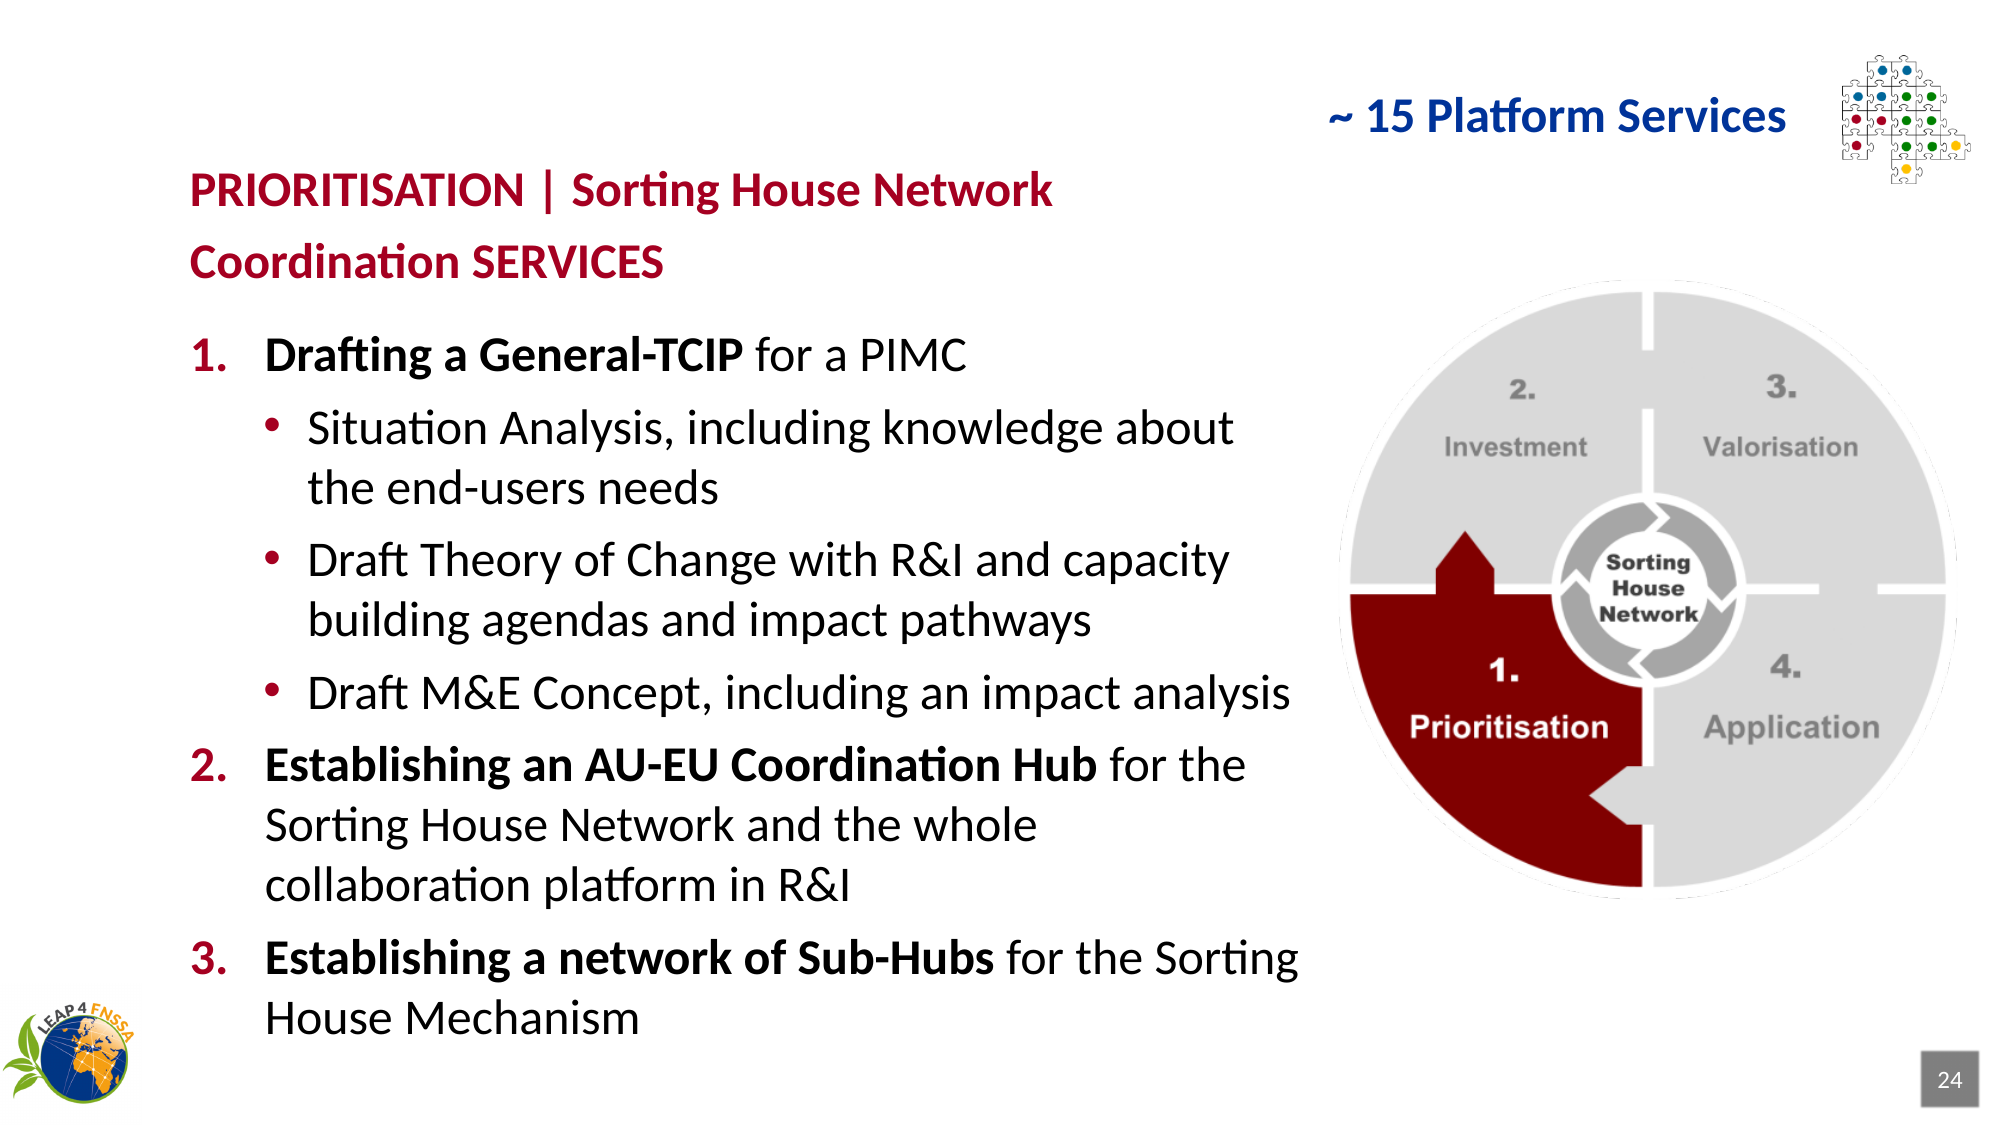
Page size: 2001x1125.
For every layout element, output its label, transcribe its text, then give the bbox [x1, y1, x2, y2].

picture [0, 983, 142, 1125]
text_box Drafting a General-TCIP for a PIMC Situation Analysis, including knowledge about the end-users needs Draft Theory of Change with R&I and capacity building agendas and impact pathways Draft M&E Concept, including an impact analysis Establishing an AU-EU Coordination Hub for the Sorting House Network and the whole collaboration platform in R&I Establishing a network of Sub-Hubs for the Sorting House Mechanism [175, 314, 1322, 1125]
text_box ~ 15 Platform Services [1160, 74, 1802, 150]
picture [1842, 55, 1971, 184]
text_box Prioritisation | Sorting House Network Coordination Services [175, 148, 1854, 296]
picture [1338, 279, 1958, 900]
